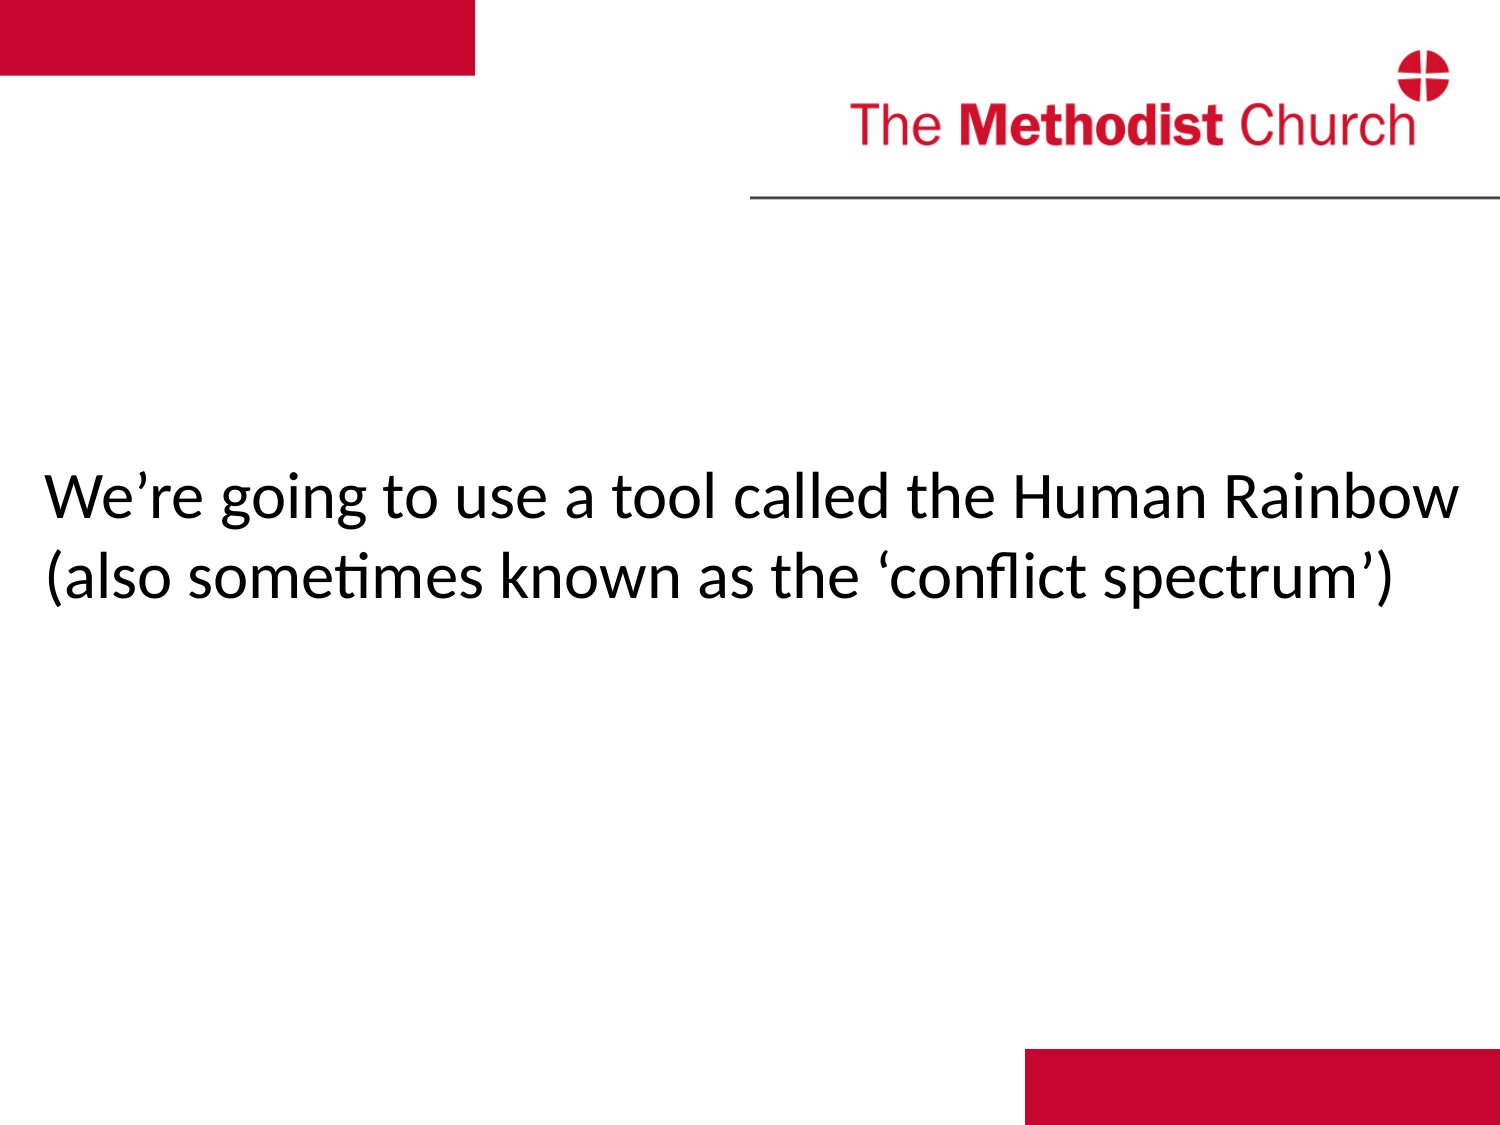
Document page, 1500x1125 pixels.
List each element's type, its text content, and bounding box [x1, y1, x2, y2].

list We’re going to use a tool called the Human Rainbow (also sometimes known as the ‘conflict spectrum’) [29, 444, 1500, 1045]
picture [750, 0, 1500, 216]
